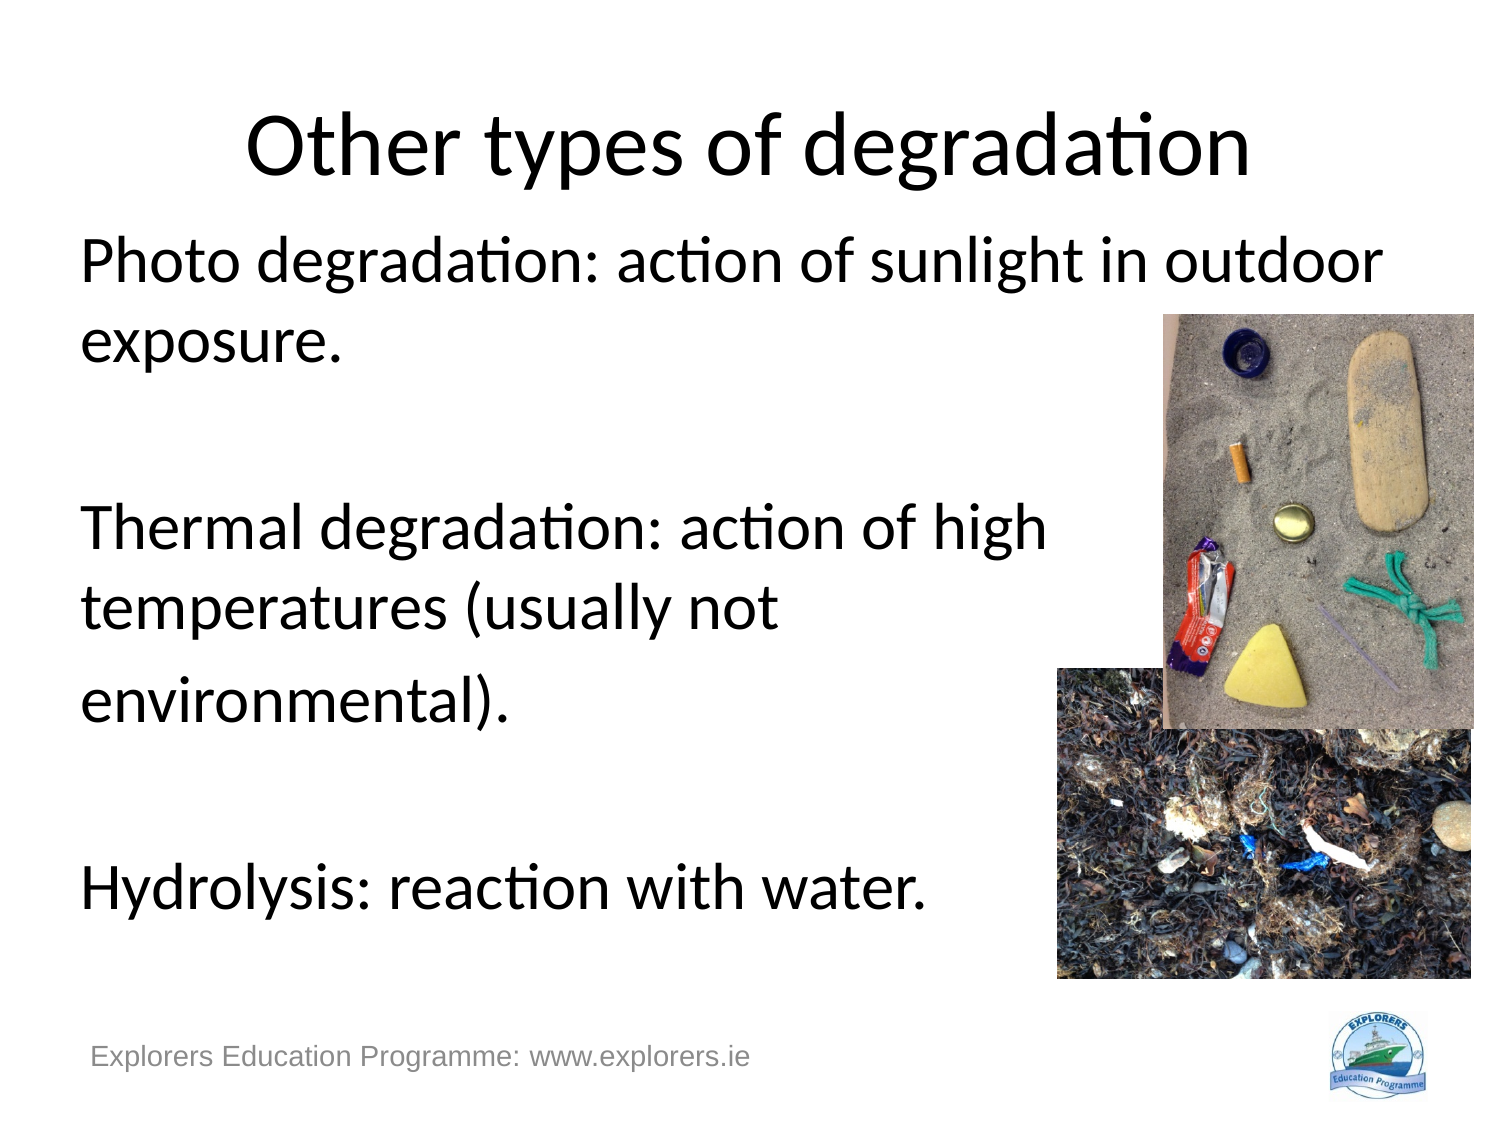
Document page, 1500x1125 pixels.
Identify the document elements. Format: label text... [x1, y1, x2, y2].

picture [1328, 1011, 1428, 1102]
title Other types of degradation [75, 45, 1425, 233]
slide_number Explorers Education Programme: www.explorers.ie [75, 1042, 833, 1102]
picture [1056, 314, 1474, 979]
list Photo degradation: action of sunlight in outdoor exposure. Thermal degradation: action of high temperatures (usually not environmental). Hydrolysis: reaction with water. [64, 208, 1415, 951]
